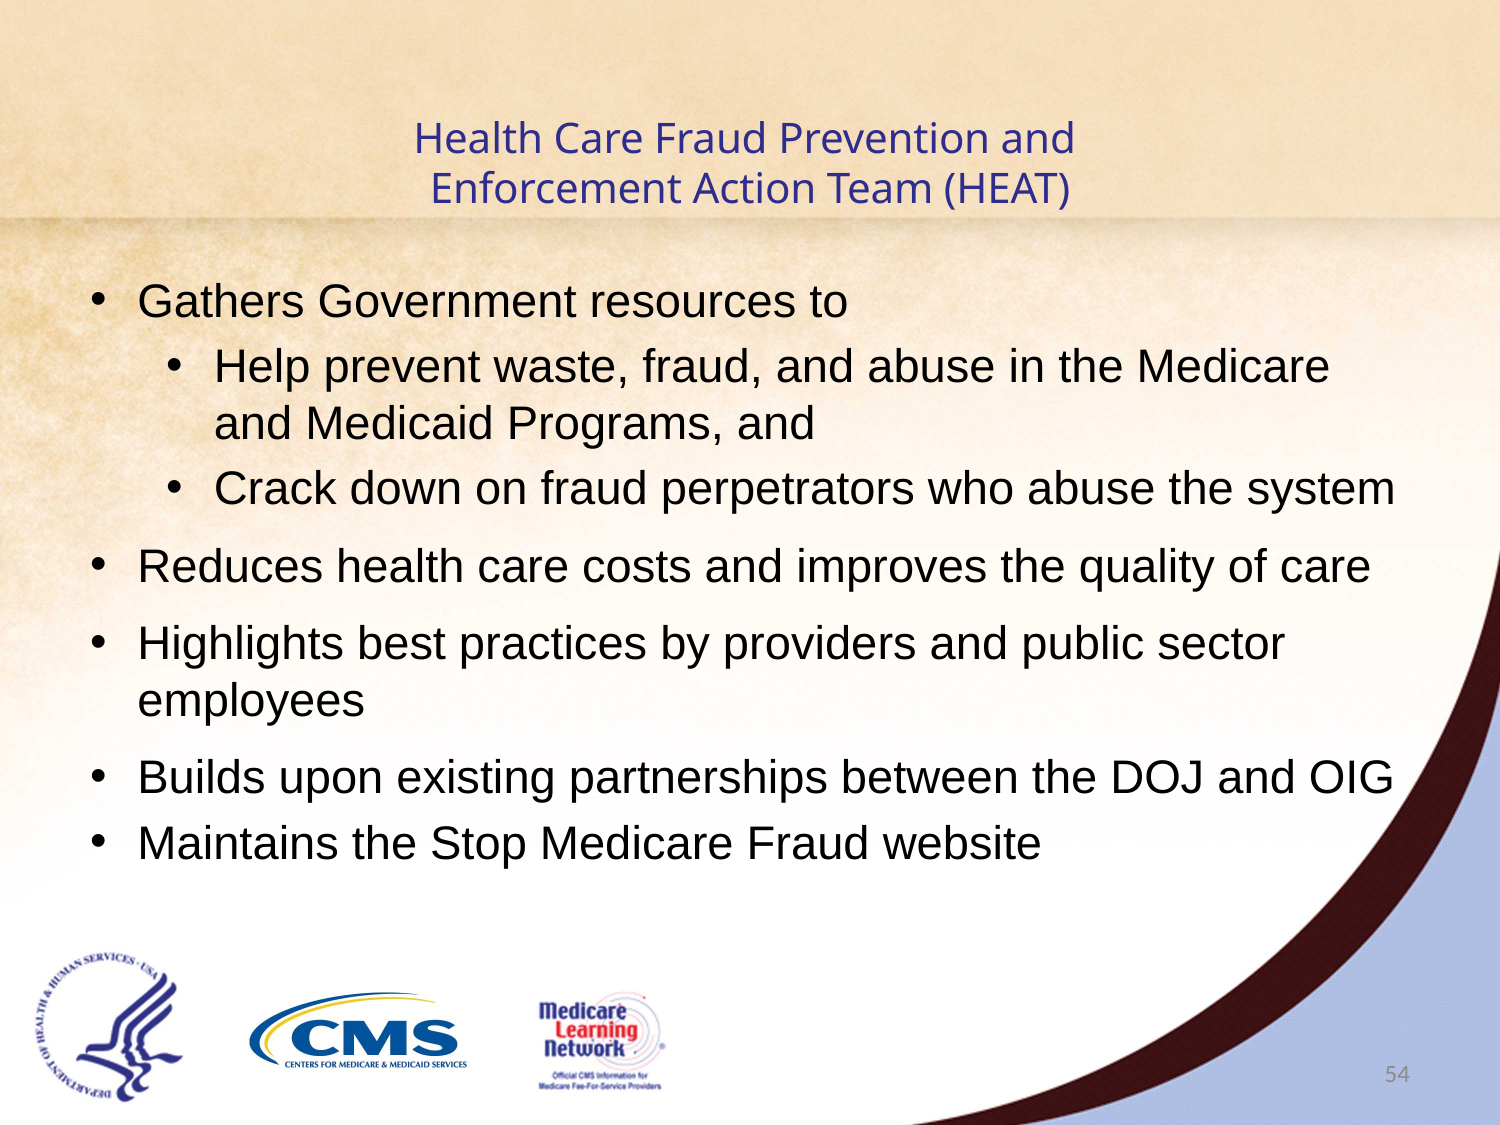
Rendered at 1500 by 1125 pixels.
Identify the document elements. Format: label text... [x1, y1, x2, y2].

picture [0, 0, 1500, 1125]
title Health Care Fraud Prevention and Enforcement Action Team (HEAT) [75, 104, 1425, 262]
slide_number 54 [1074, 1042, 1425, 1103]
list Gathers Government resources to Help prevent waste, fraud, and abuse in the Medicare and Medicaid Programs, and Crack down on fraud perpetrators who abuse the system Reduces health care costs and improves the quality of care Highlights best practices by providers and public sector employees Builds upon existing partnerships between the DOJ and OIG Maintains the Stop Medicare Fraud website [75, 262, 1425, 1005]
